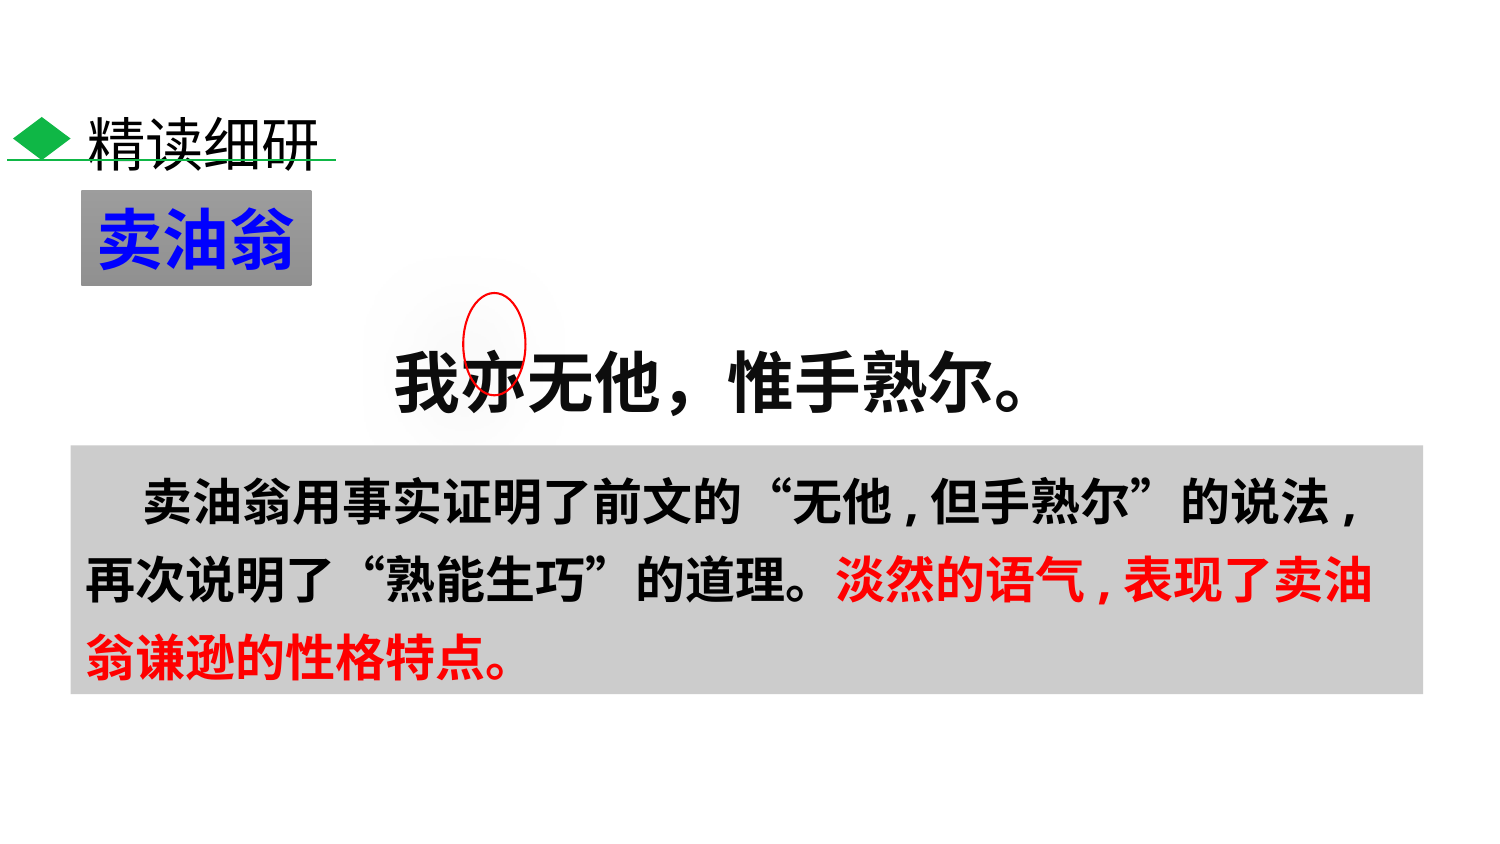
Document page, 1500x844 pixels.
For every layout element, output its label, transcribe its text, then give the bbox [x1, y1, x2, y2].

text_box 卖油翁用事实证明了前文的“无他,但手熟尔”的说法,再次说明了“熟能生巧”的道理。淡然的语气,表现了卖油翁谦逊的性格特点。 [70, 445, 1424, 695]
text_box 卖油翁 [81, 190, 312, 286]
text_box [7, 100, 337, 187]
text_box 我亦无他，惟手熟尔。 [378, 292, 427, 429]
text_box 我亦无他，惟手熟尔。 [501, 292, 1093, 429]
text_box [462, 291, 527, 397]
